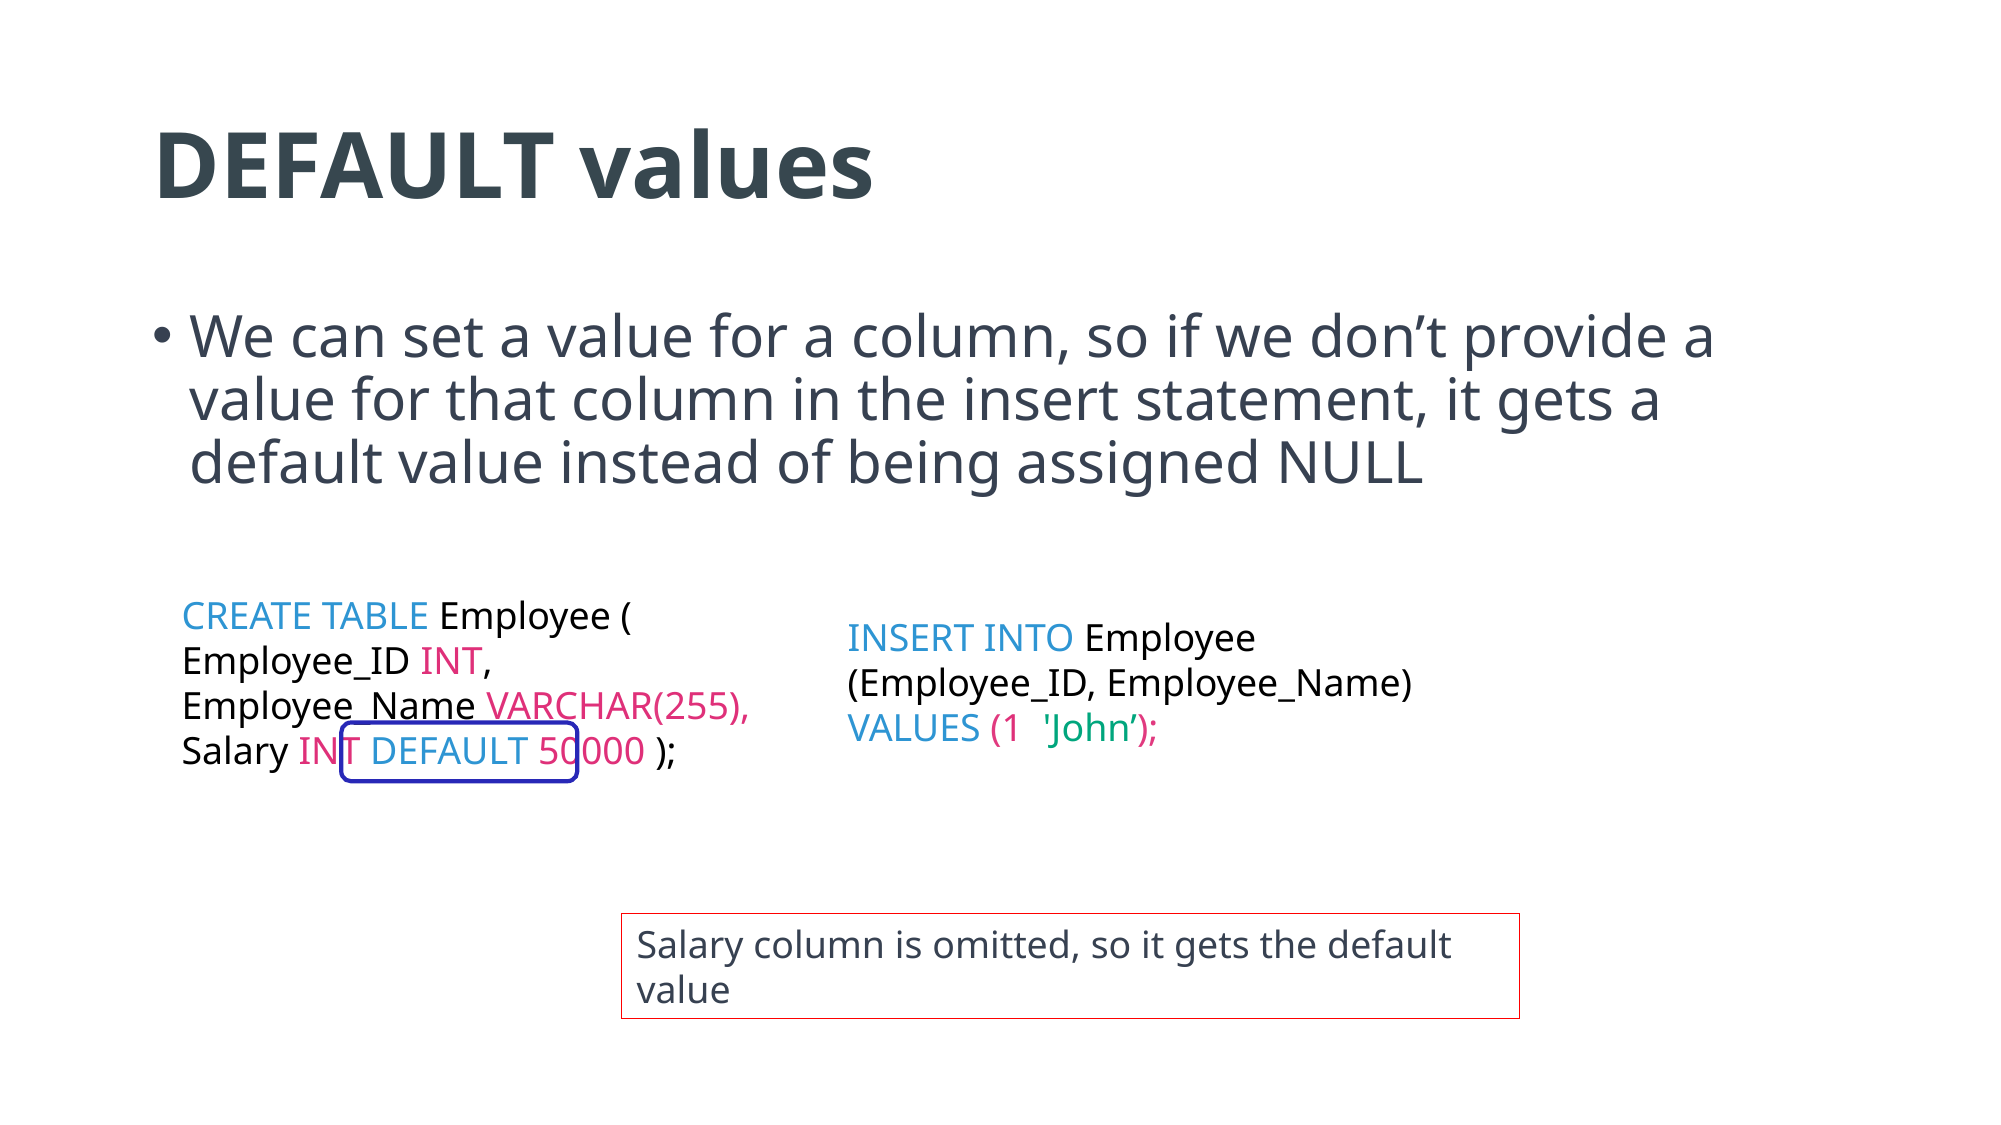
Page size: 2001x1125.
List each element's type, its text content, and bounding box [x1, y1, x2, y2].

title DEFAULT values [137, 59, 1863, 278]
text_box INSERT INTO Employee (Employee_ID, Employee_Name) VALUES (1, 'John’); [832, 607, 1443, 757]
text_box Salary column is omitted, so it gets the default value [621, 913, 1520, 1019]
text_box CREATE TABLE Employee ( Employee_ID INT, Employee_Name VARCHAR(255),), Salary INT DEFAULT 50000 ); [166, 584, 863, 780]
list We can set a value for a column, so if we don’t provide a value for that column in the insert statement, it gets a default value instead of being assigned NULL [137, 299, 1863, 1014]
text_box [340, 721, 579, 783]
